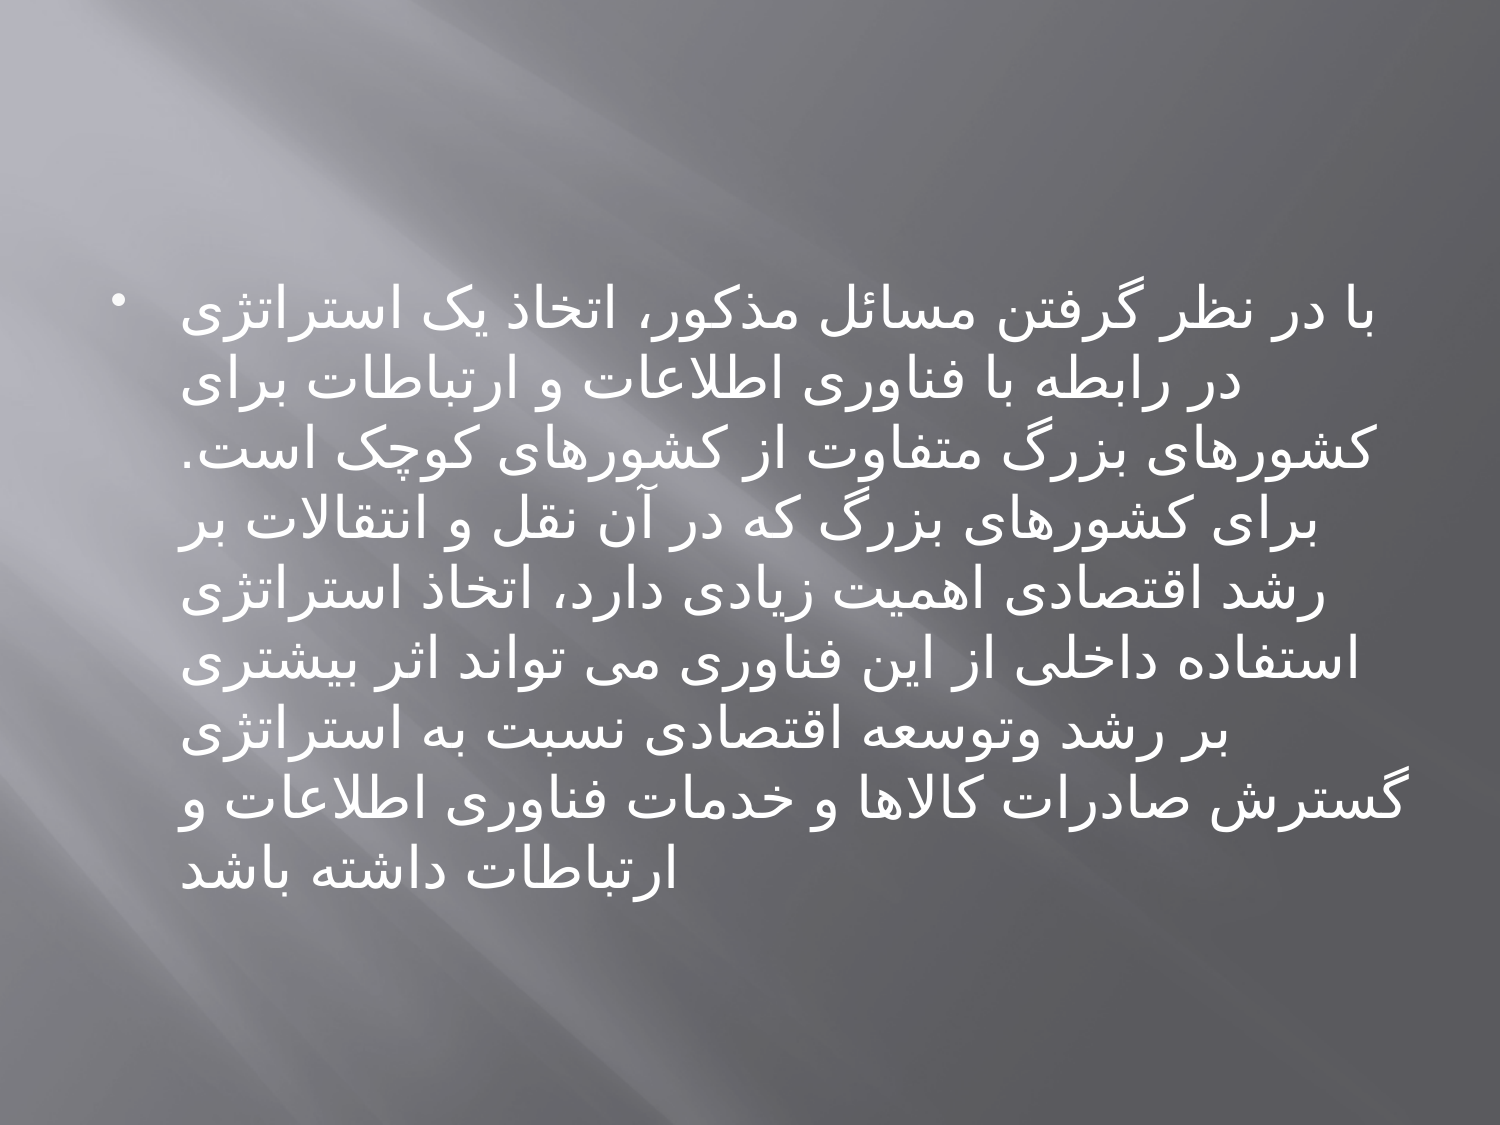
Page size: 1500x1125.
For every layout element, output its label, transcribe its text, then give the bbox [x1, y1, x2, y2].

list با در نظر گرفتن مسائل مذکور، اتخاذ یک استراتژی در رابطه با فناوری اطلاعات و ارتباطات برای کشورهای بزرگ متفاوت از کشورهای کوچک است. برای کشورهای بزرگ که در آن نقل و انتقالات بر رشد اقتصادی اهمیت زیادی دارد، اتخاذ استراتژی استفاده داخلی از این فناوری می تواند اثر بیشتری بر رشد وتوسعه اقتصادی نسبت به استراتژی گسترش صادرات کالاها و خدمات فناوری اطلاعات و ارتباطات داشته باشد [75, 262, 1425, 1035]
